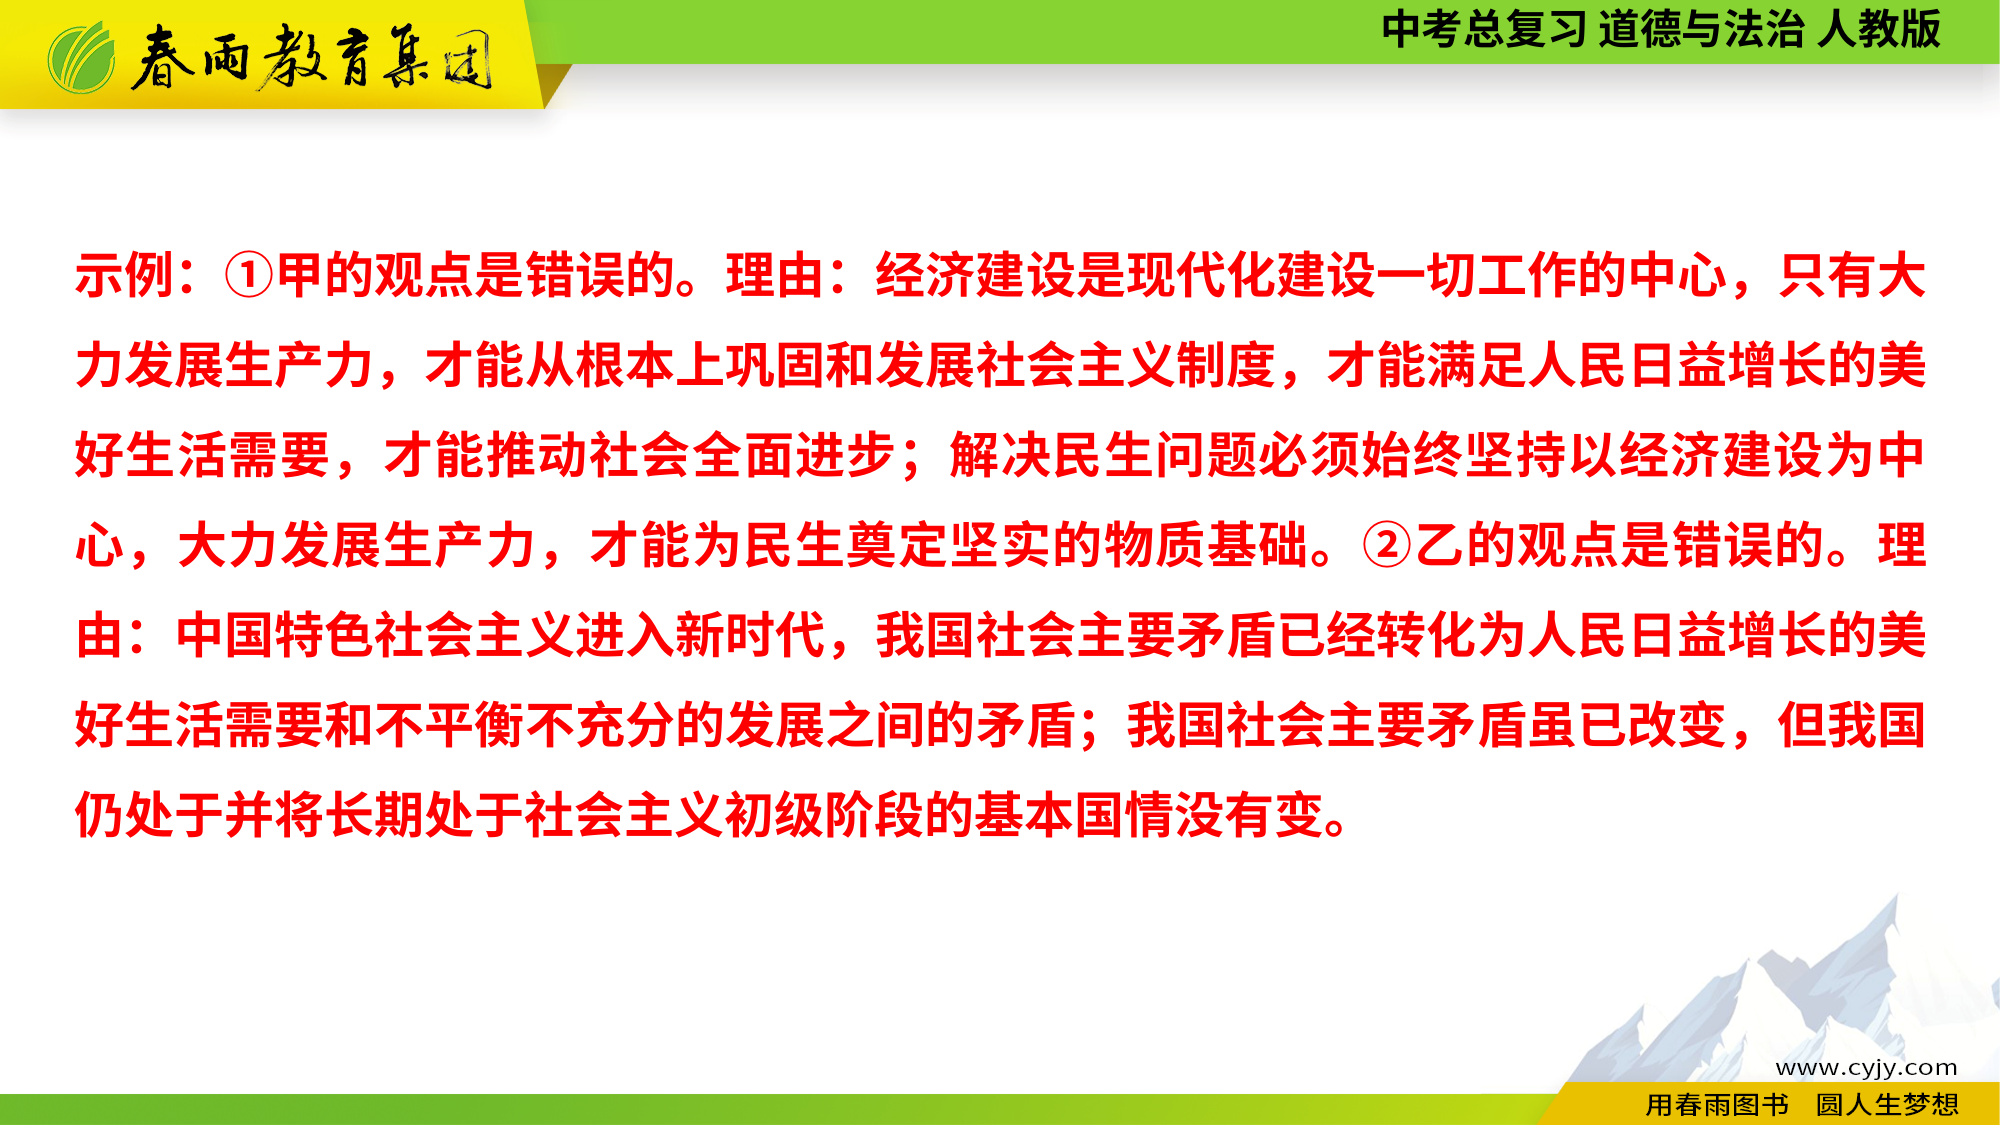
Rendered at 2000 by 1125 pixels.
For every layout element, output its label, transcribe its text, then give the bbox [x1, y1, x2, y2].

picture [0, 0, 2000, 1125]
list 示例：①甲的观点是错误的。理由：经济建设是现代化建设一切工作的中心，只有大力发展生产力，才能从根本上巩固和发展社会主义制度，才能满足人民日益增长的美好生活需要，才能推动社会全面进步；解决民生问题必须始终坚持以经济建设为中心，大力发展生产力，才能为民生奠定坚实的物质基础。②乙的观点是错误的。理由：中国特色社会主义进入新时代，我国社会主要矛盾已经转化为人民日益增长的美好生活需要和不平衡不充分的发展之间的矛盾；我国社会主要矛盾虽已改变，但我国仍处于并将长期处于社会主义初级阶段的基本国情没有变。 [59, 206, 1944, 846]
